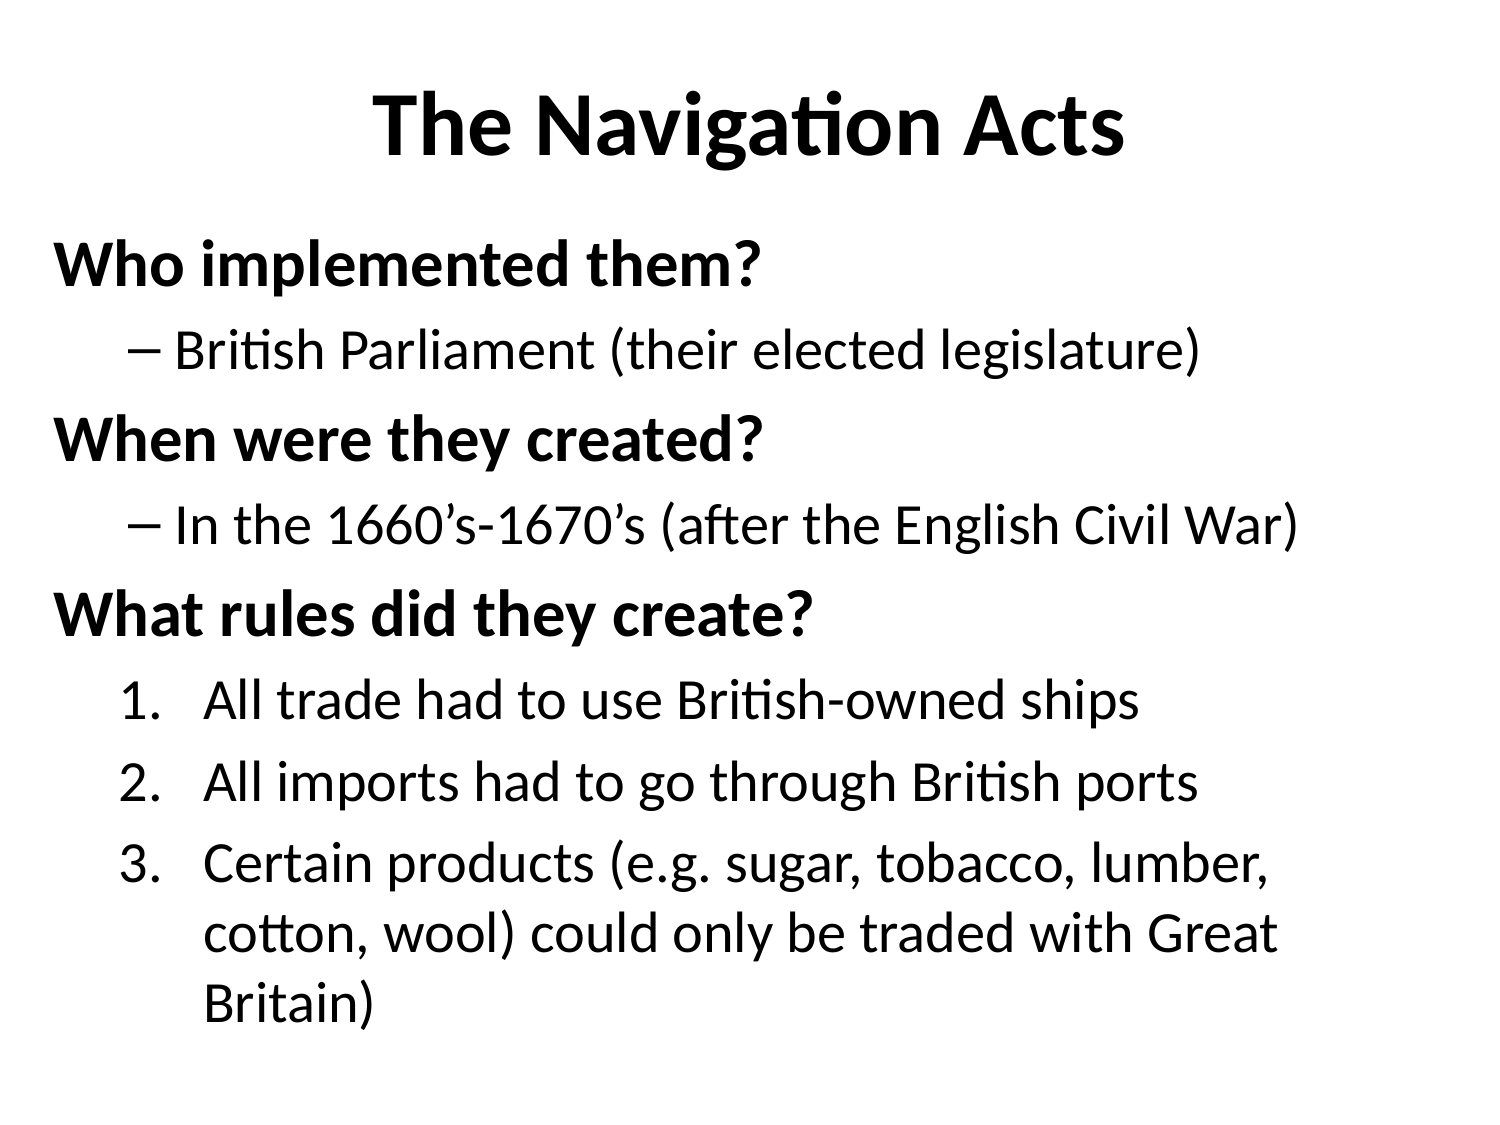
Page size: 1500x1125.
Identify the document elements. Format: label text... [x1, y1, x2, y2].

list Who implemented them? British Parliament (their elected legislature) When were they created? In the 1660’s-1670’s (after the English Civil War) What rules did they create? All trade had to use British-owned ships All imports had to go through British ports Certain products (e.g. sugar, tobacco, lumber, cotton, wool) could only be traded with Great Britain) [38, 212, 1462, 1072]
title The Navigation Acts [75, 24, 1425, 212]
